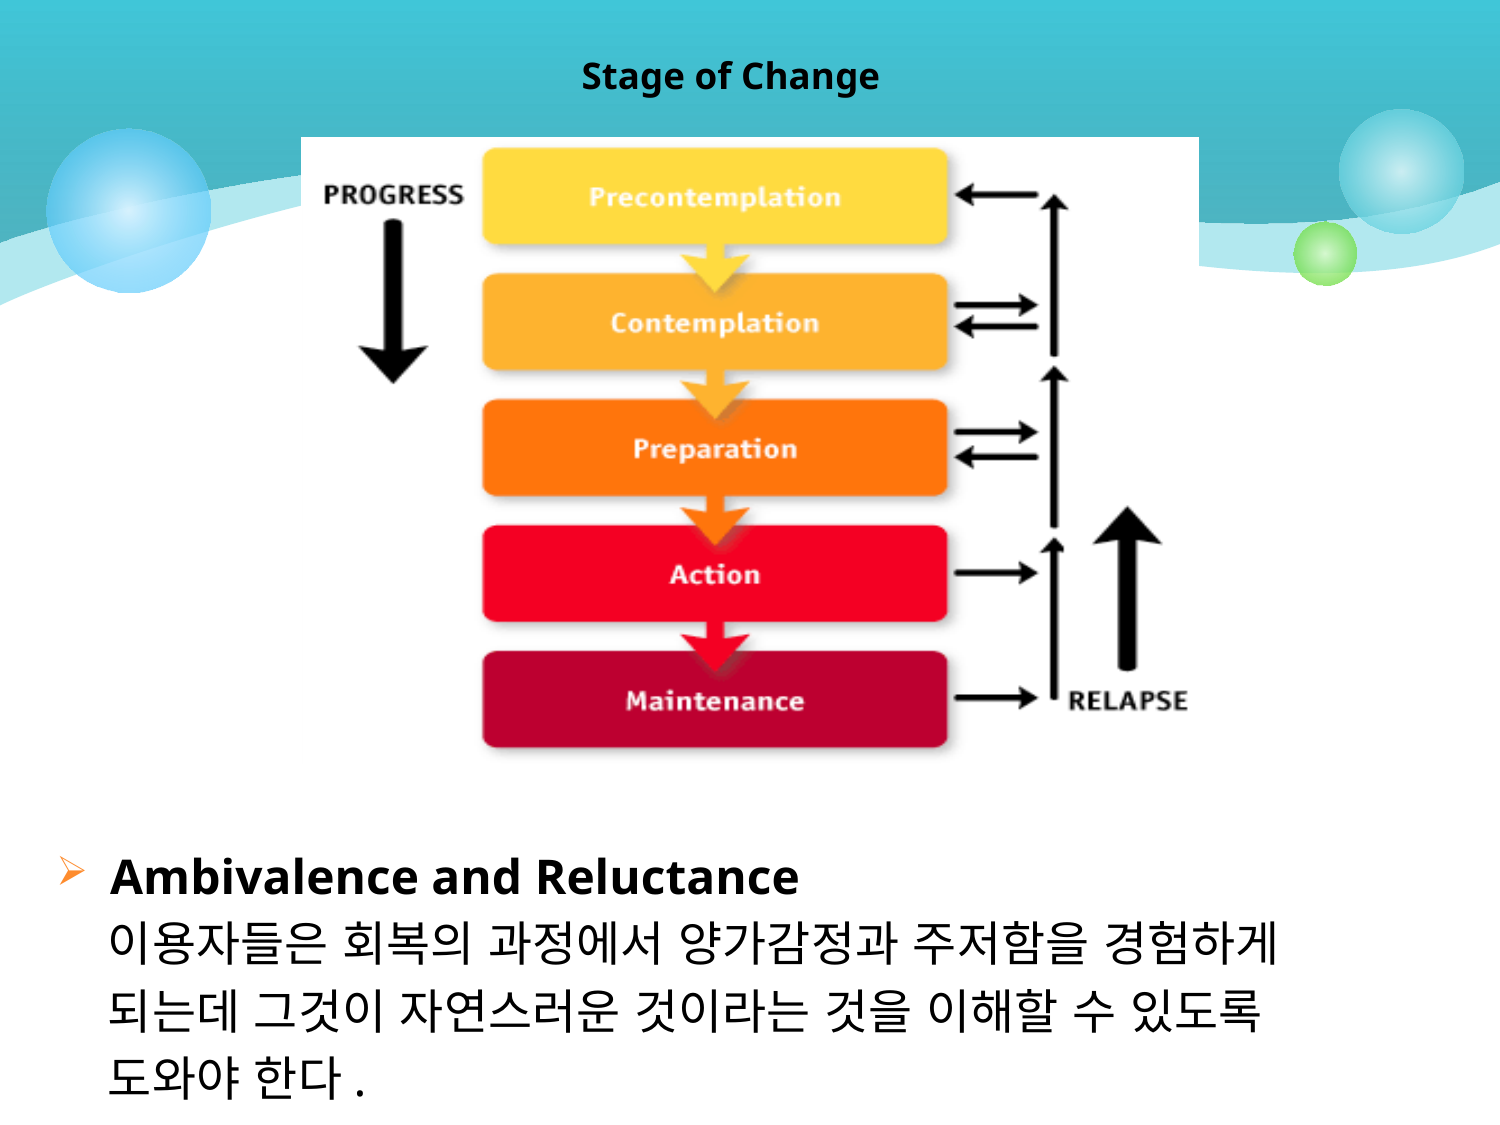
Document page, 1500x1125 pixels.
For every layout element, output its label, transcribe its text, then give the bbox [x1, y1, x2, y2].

title Stage of Change [75, 45, 1425, 149]
picture [300, 136, 1200, 764]
list Ambivalence and Reluctance 이용자들은 회복의 과정에서 양가감정과 주저함을 경험하게 되는데 그것이 자연스러운 것이라는 것을 이해할 수 있도록 도와야 한다. [41, 137, 1471, 1118]
